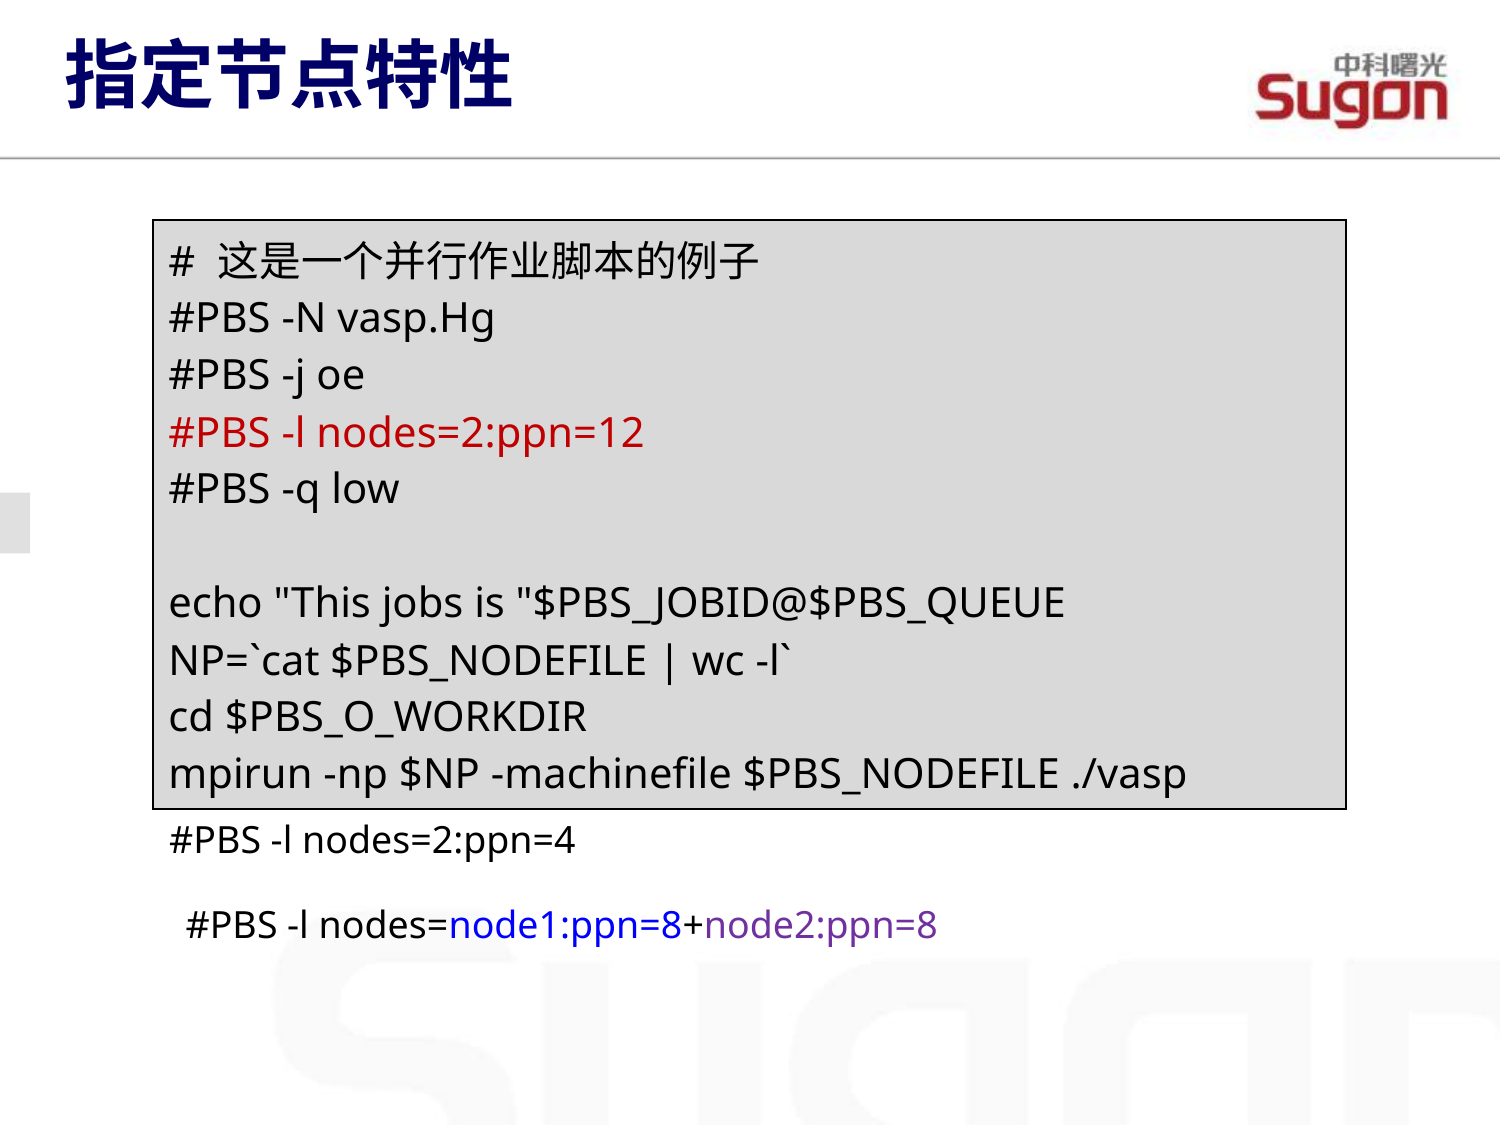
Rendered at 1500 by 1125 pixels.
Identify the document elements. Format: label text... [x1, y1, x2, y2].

picture [0, 0, 1500, 1125]
table_header # 这是一个并行作业脚本的例子 #PBS -N vasp.Hg #PBS -j oe #PBS -l nodes=2:ppn=12 #PBS -q low echo "This jobs is "$PBS_JOBID@$PBS_QUEUE NP=`cat $PBS_NODEFILE | wc -l` cd $PBS_O_WORKDIR mpirun -np $NP -machinefile $PBS_NODEFILE ./vasp [154, 221, 1345, 808]
text_box 指定节点特性 [49, 18, 1400, 126]
text_box #PBS -l nodes=node1:ppn=8+node2:ppn=8 [170, 893, 953, 953]
text_box #PBS -l nodes=2:ppn=4 [154, 808, 591, 869]
text_box [0, 492, 31, 554]
